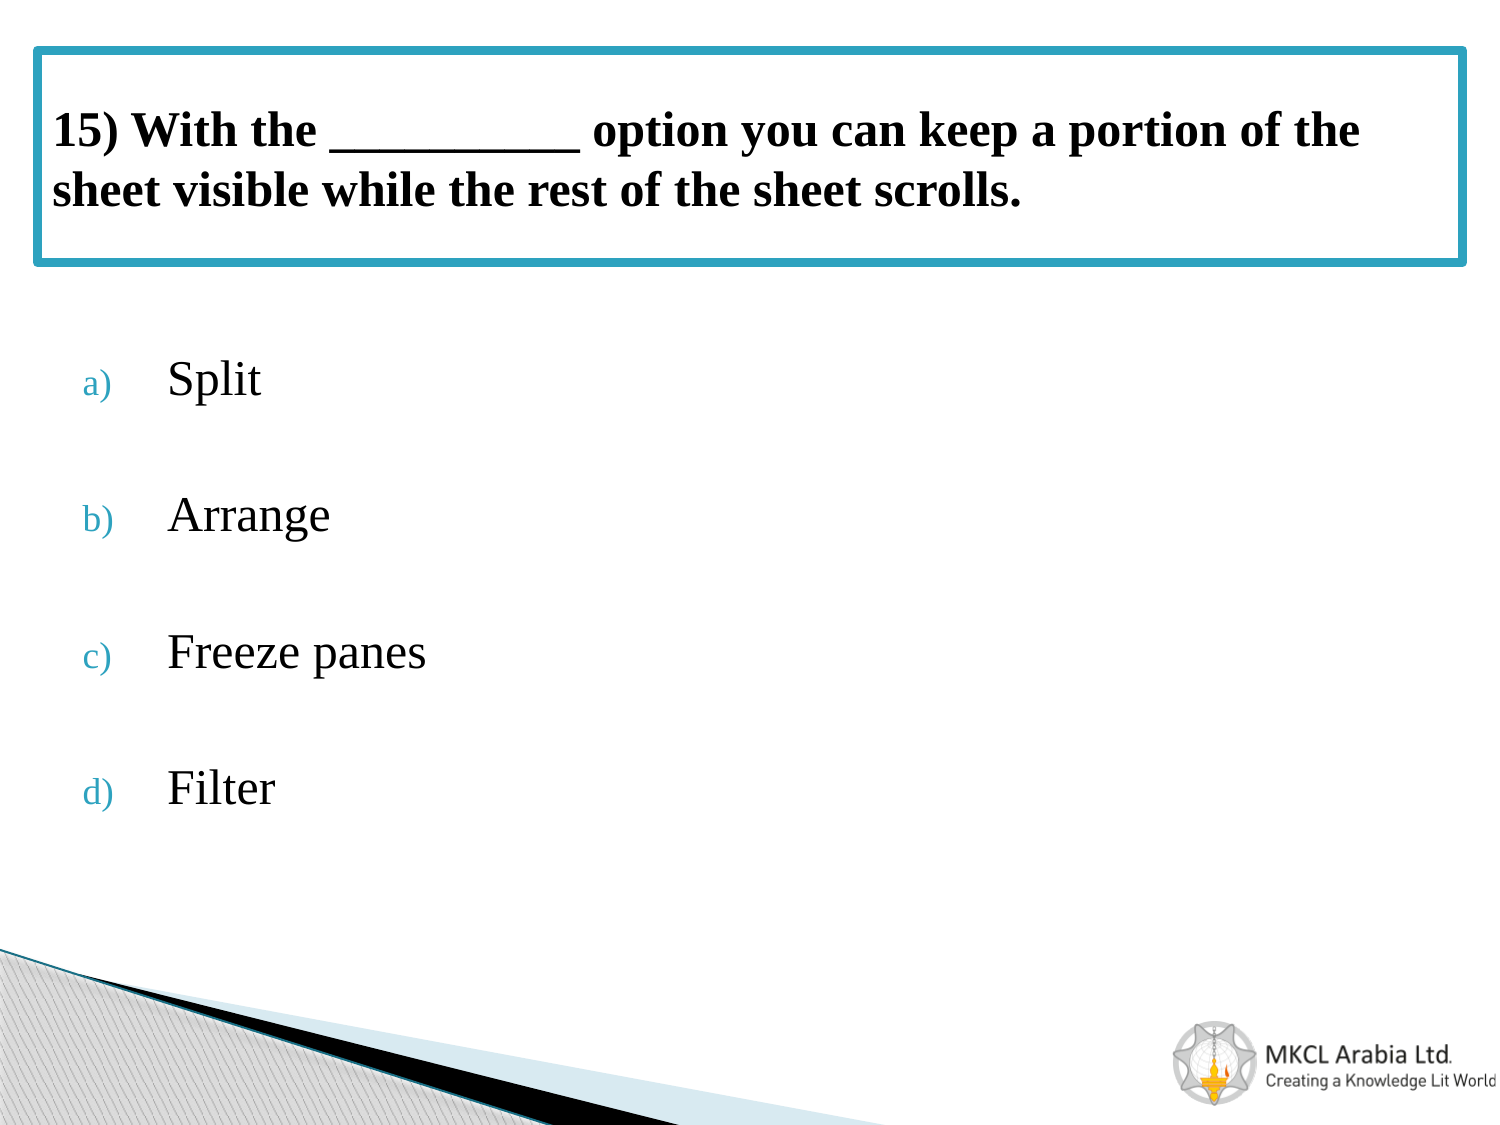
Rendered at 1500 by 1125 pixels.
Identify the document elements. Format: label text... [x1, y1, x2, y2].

title 15) With the __________ option you can keep a portion of the sheet visible while the rest of the sheet scrolls. [33, 46, 1467, 267]
picture [1172, 1021, 1496, 1106]
list Split Arrange Freeze panes Filter [50, 337, 1400, 943]
